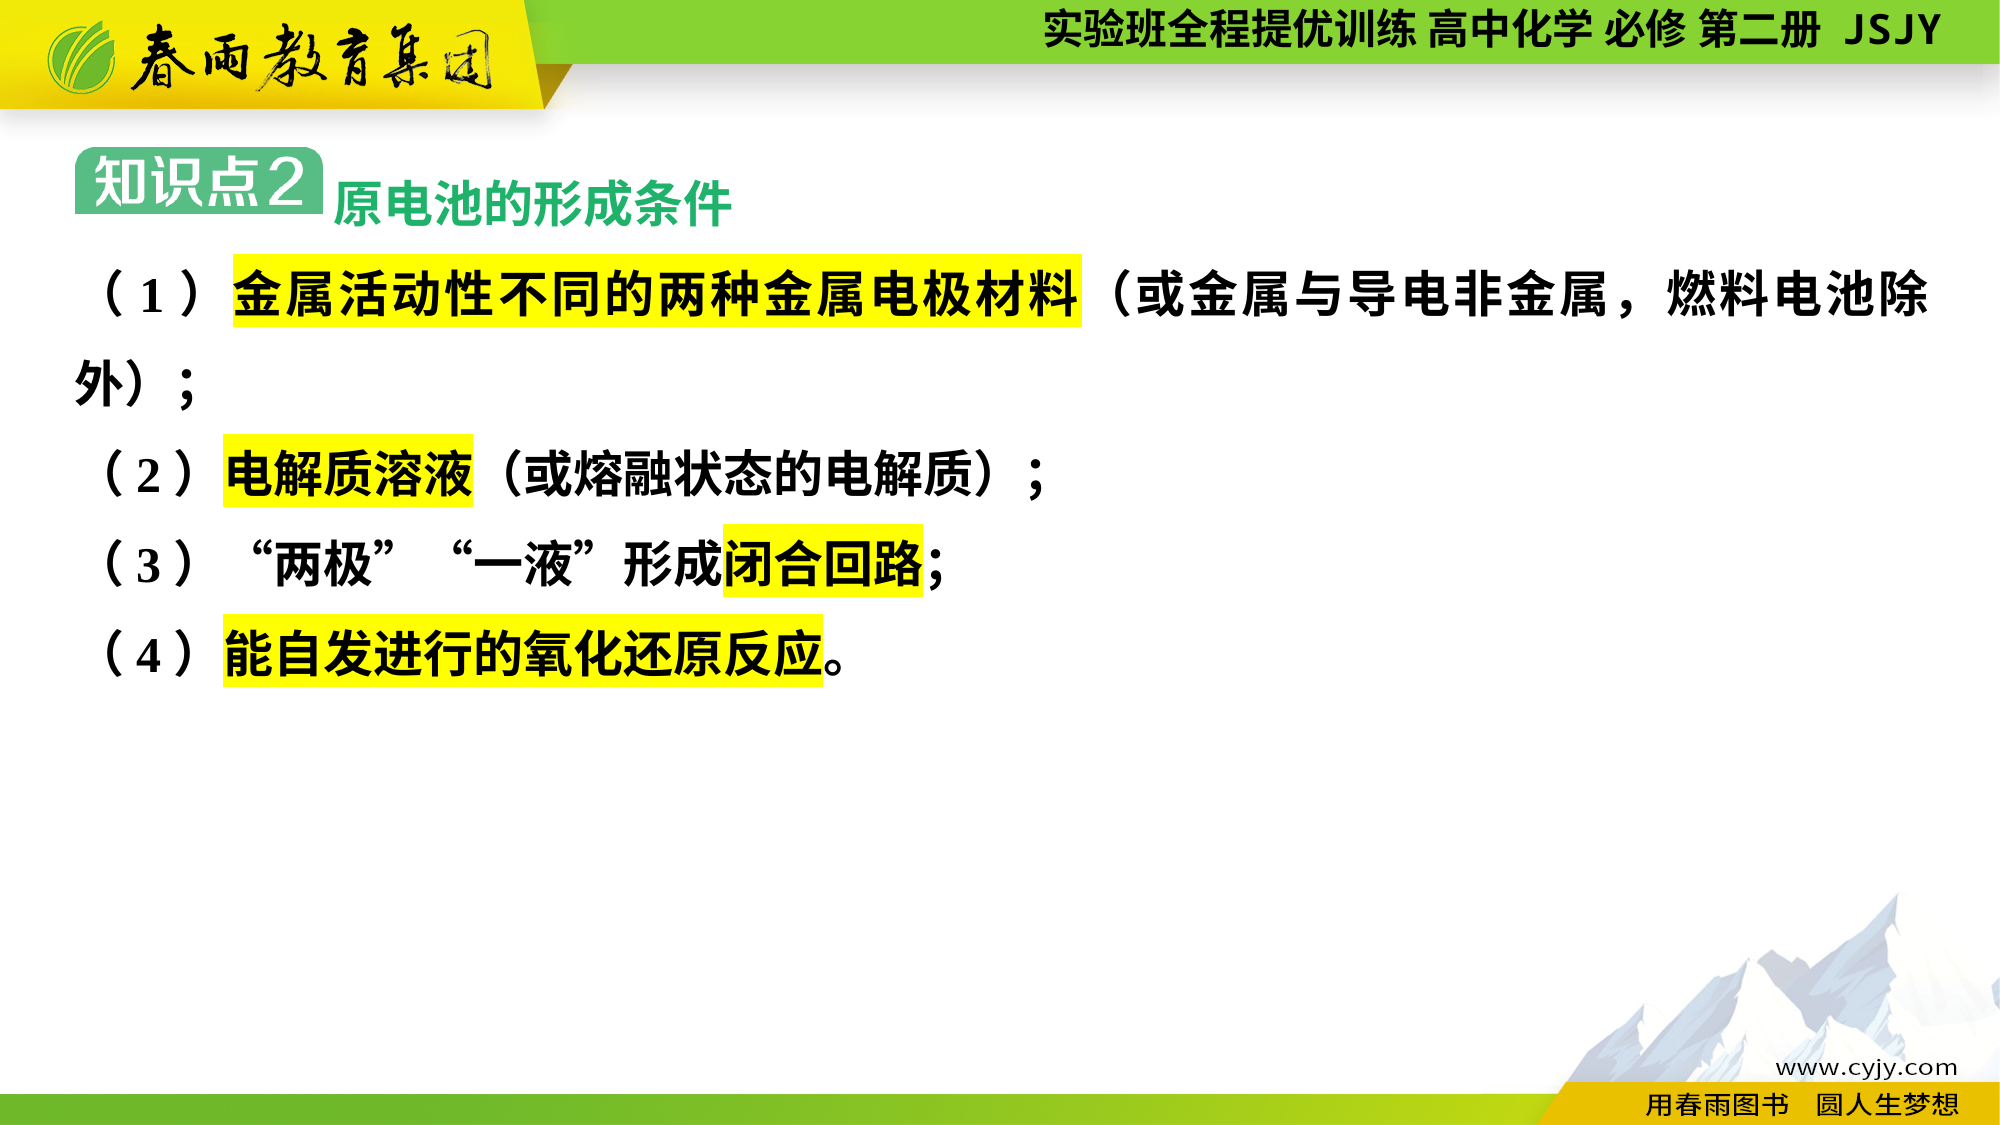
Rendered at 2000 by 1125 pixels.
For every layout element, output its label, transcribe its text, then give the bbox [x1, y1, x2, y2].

list 原电池的形成条件 （1）金属活动性不同的两种金属电极材料（或金属与导电非金属，燃料电池除外）； （2）电解质溶液（或熔融状态的电解质）； （3）“两极”“一液”形成闭合回路； （4）能自发进行的氧化还原反应。 [59, 134, 1944, 684]
picture [0, 0, 2000, 1125]
